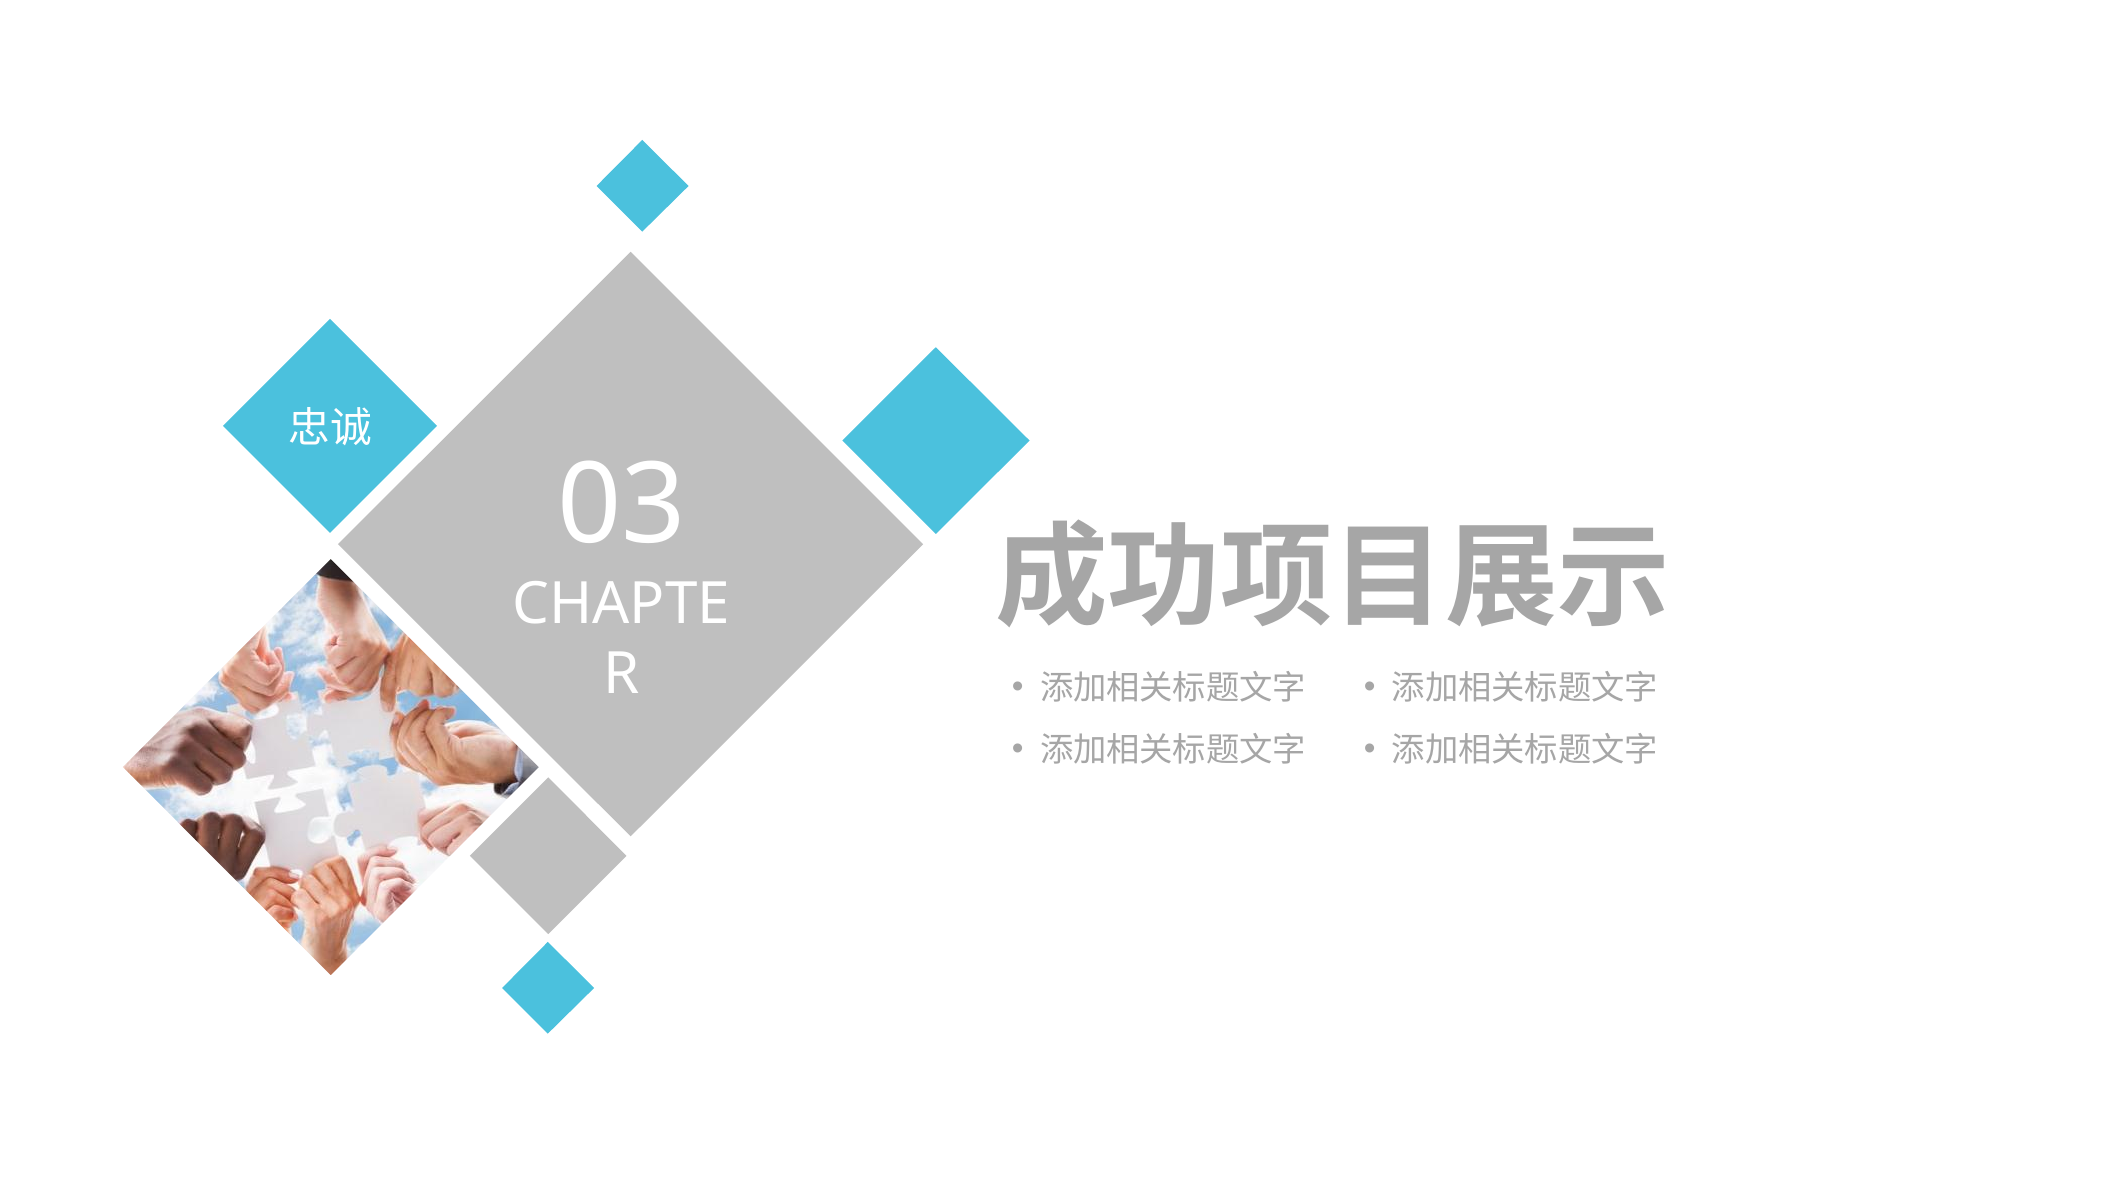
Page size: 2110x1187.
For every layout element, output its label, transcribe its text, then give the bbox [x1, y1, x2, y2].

text_box 添加相关标题文字 [997, 720, 1322, 776]
text_box [502, 941, 595, 1034]
text_box [596, 139, 689, 232]
text_box [842, 347, 1030, 534]
text_box 添加相关标题文字 [1348, 720, 1673, 776]
text_box 添加相关标题文字 [997, 659, 1322, 714]
text_box [469, 777, 627, 935]
text_box [122, 559, 539, 976]
text_box 忠诚 [222, 318, 438, 533]
text_box [337, 251, 924, 837]
text_box 03 CHAPTER [495, 429, 748, 705]
text_box 成功项目展示 [995, 503, 1729, 639]
text_box 添加相关标题文字 [1348, 659, 1673, 714]
